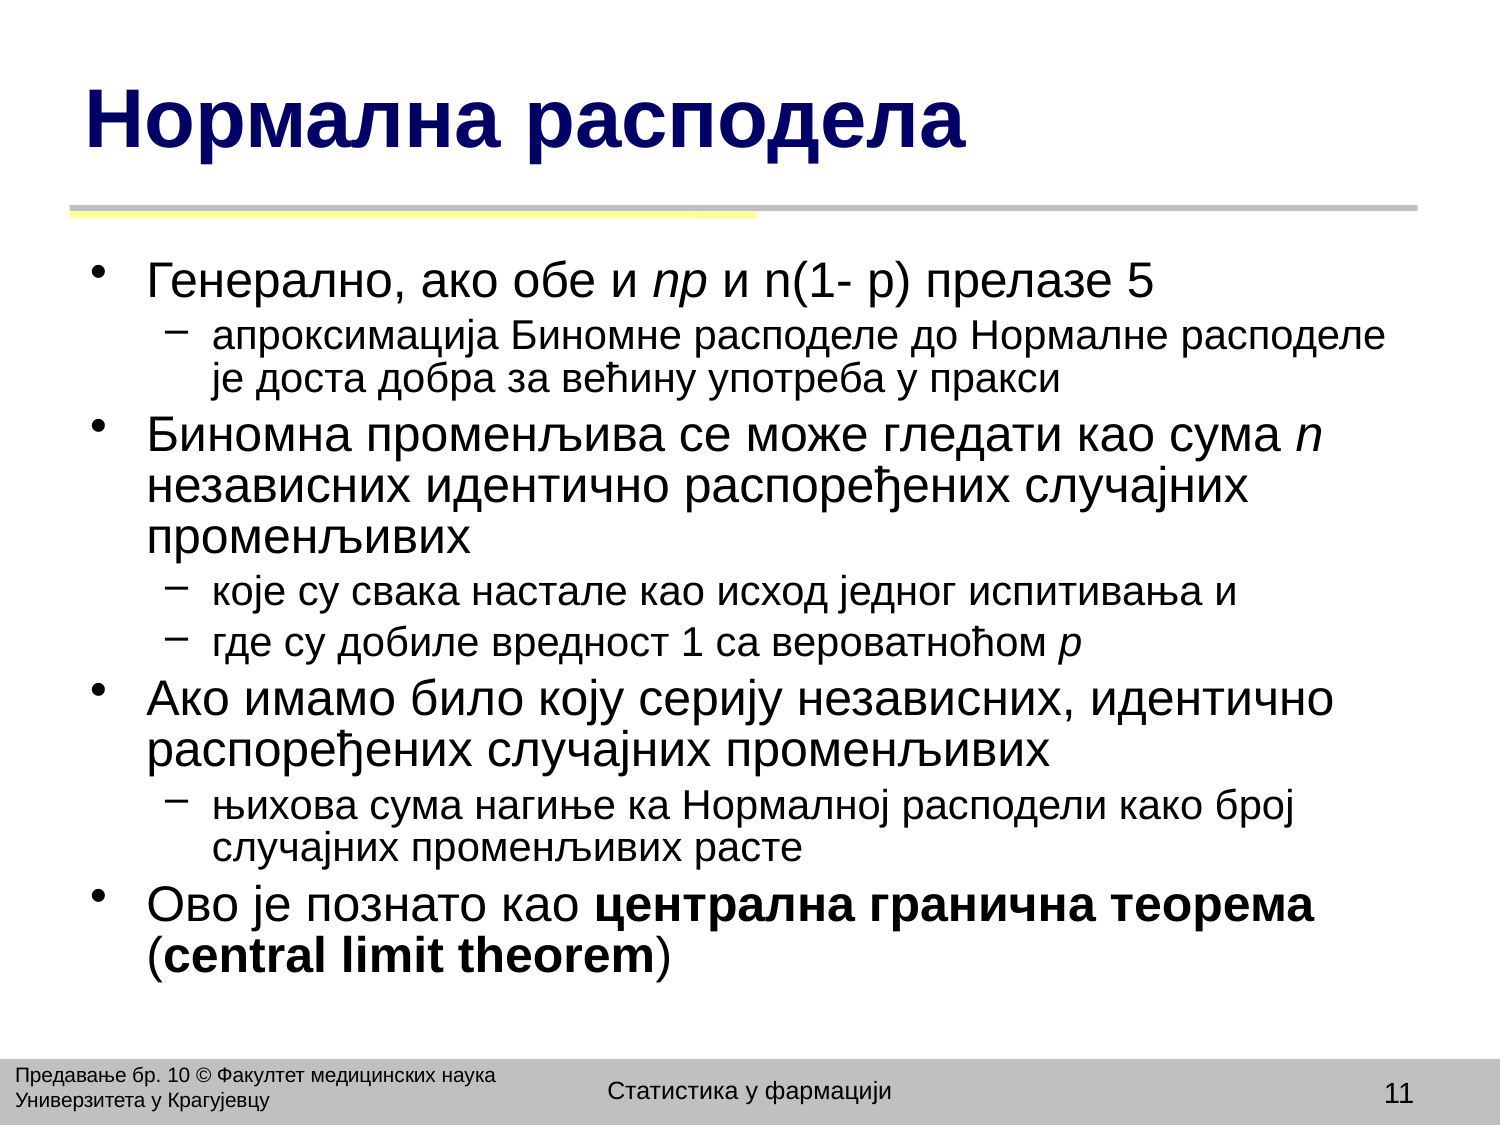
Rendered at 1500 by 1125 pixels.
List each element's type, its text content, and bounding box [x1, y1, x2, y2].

slide_number Предавање бр. 10 © Факултет медицинских наука Универзитета у Крагујевцу [0, 1053, 622, 1108]
title Нормална расподела [69, 19, 1426, 208]
slide_number 11 [1079, 1066, 1430, 1125]
list Генерално, ако обе и np и n(1- p) прелазе 5 апроксимација Биномне расподеле до Нормалне расподеле је доста добра за већину употреба у пракси Биномна променљива се може гледати као сума n независних идентично распоређених случајних променљивих које су свака настале као исход једног испитивања и где су добиле вредност 1 са вероватноћом p Ако имамо било коју серију независних, идентично распоређених случајних променљивих њихова сума нагиње ка Нормалној расподели како број случајних променљивих расте Ово је познато као централна гранична теорема (central limit theorem) [74, 248, 1426, 1025]
footer Статистика у фармацији [512, 1066, 988, 1125]
